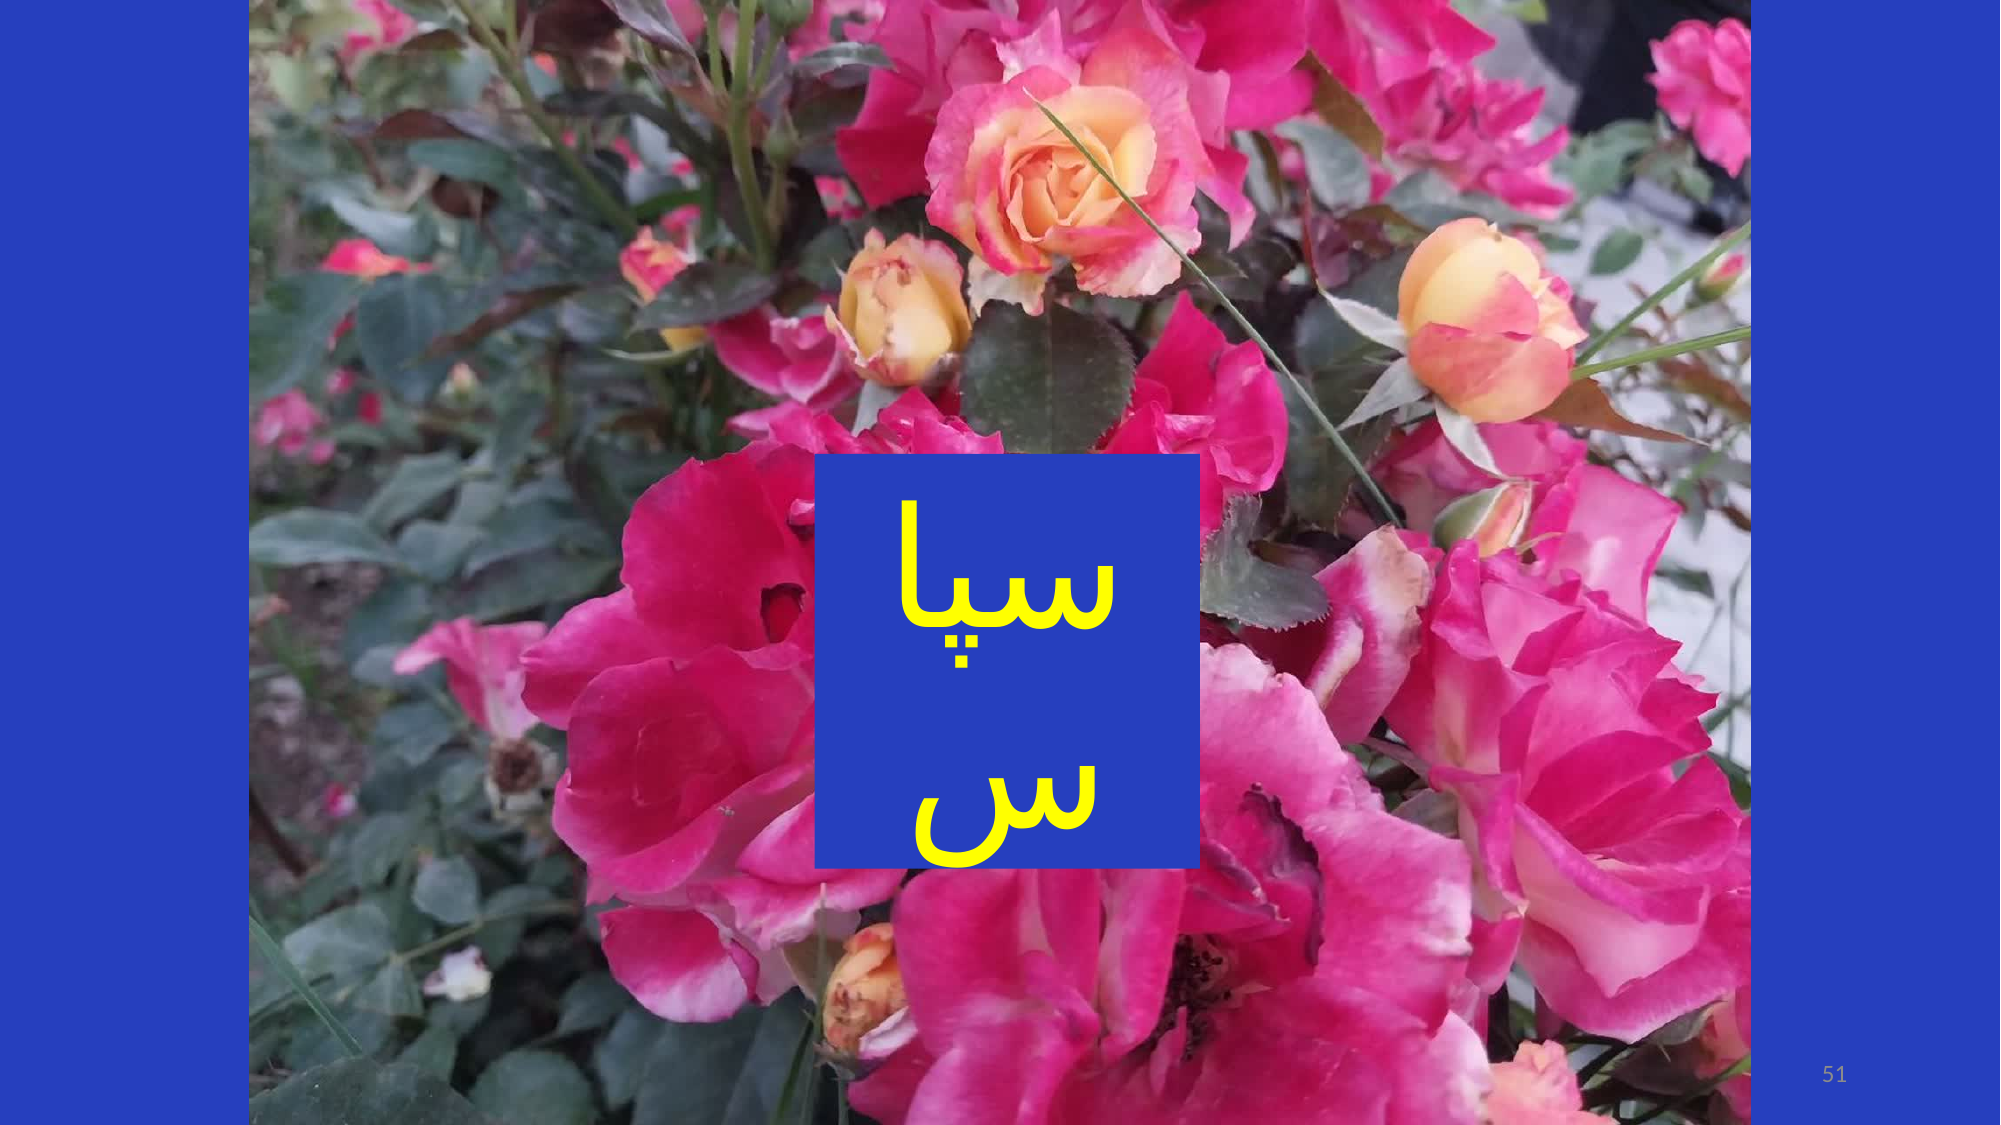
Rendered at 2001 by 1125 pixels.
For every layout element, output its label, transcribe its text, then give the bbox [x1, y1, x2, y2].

picture [249, 0, 1751, 1125]
slide_number 51 [1751, 1042, 1863, 1103]
